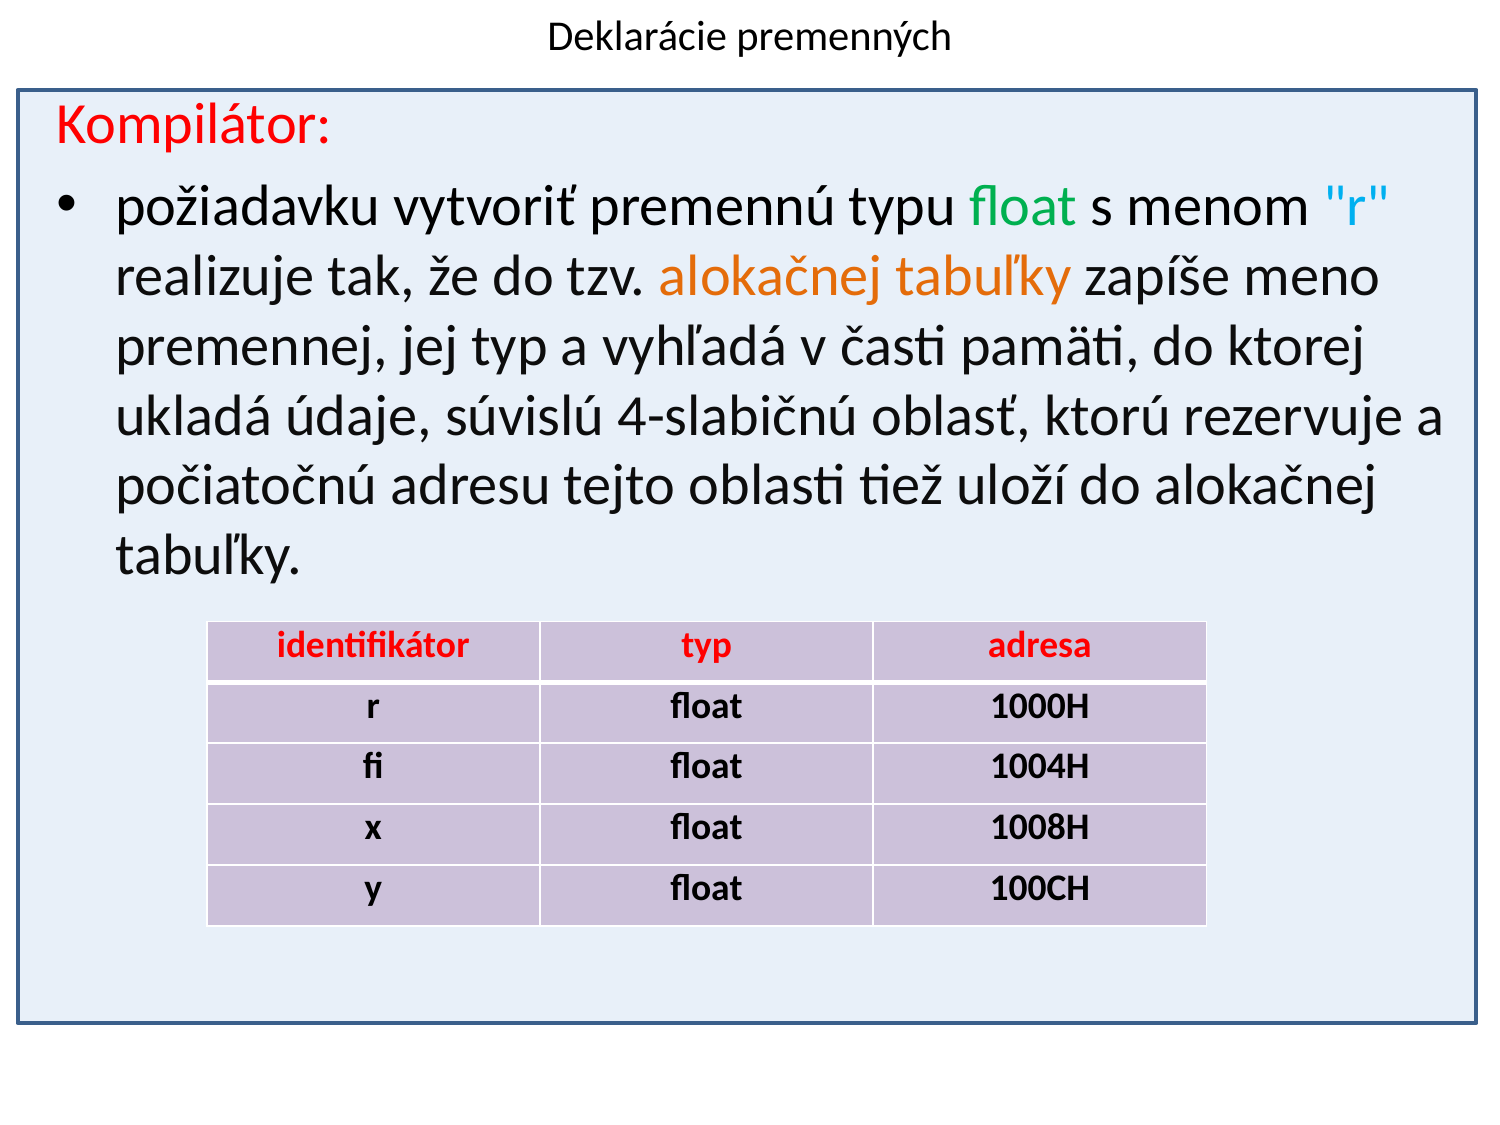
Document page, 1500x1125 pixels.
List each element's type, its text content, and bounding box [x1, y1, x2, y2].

table_cell y [208, 866, 539, 925]
table_header adresa [874, 622, 1206, 680]
table_cell float [541, 866, 872, 925]
table_cell r [208, 685, 539, 742]
table_header identifikátor [208, 622, 539, 680]
table_cell fi [208, 744, 539, 803]
table_cell 1004H [874, 744, 1206, 803]
table_cell float [541, 805, 872, 864]
table_cell 100CH [874, 866, 1206, 925]
table_cell 1008H [874, 805, 1206, 864]
list Kompilátor: požiadavku vytvoriť premennú typu float s menom "r" realizuje tak, že do tzv. alokačnej tabuľky zapíše meno premennej, jej typ a vyhľadá v časti pamäti, do ktorej ukladá údaje, súvislú 4-slabičnú oblasť, ktorú rezervuje a počiatočnú adresu tejto oblasti tiež uloží do alokačnej tabuľky. [41, 78, 1471, 1005]
table_cell x [208, 805, 539, 864]
table_cell float [541, 685, 872, 742]
text_box [16, 88, 1478, 1025]
title Deklarácie premenných [75, 0, 1425, 67]
table_header typ [541, 622, 872, 680]
table_cell 1000H [874, 685, 1206, 742]
table_cell float [541, 744, 872, 803]
